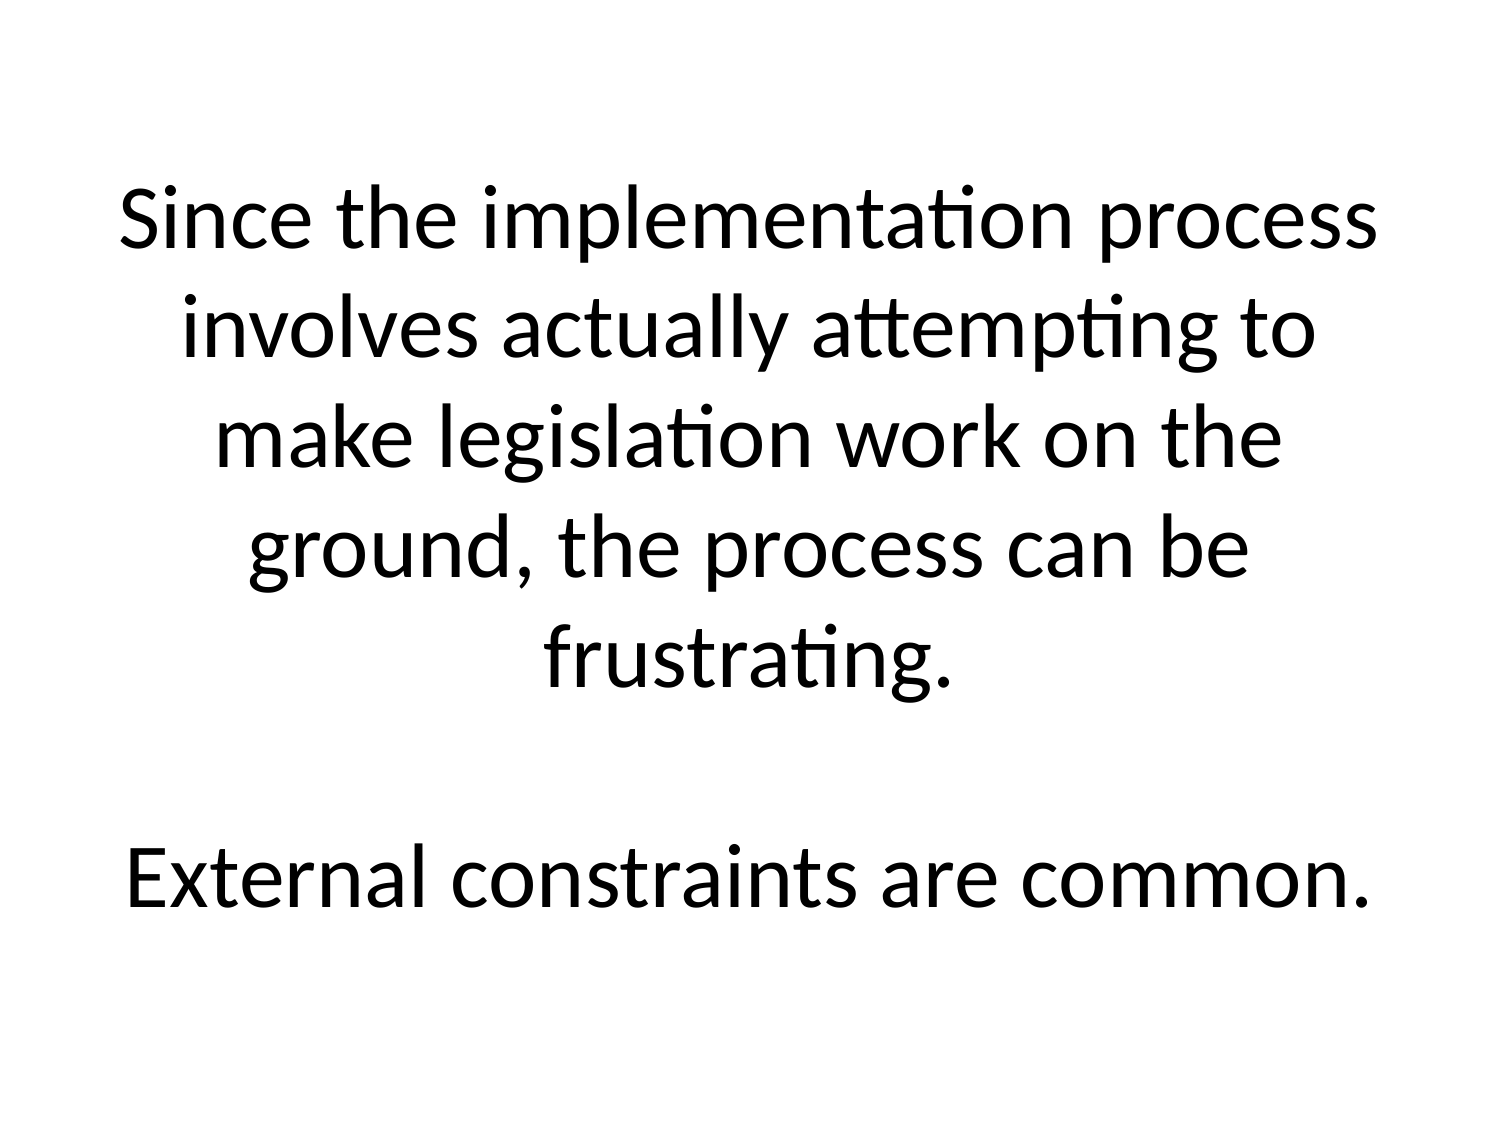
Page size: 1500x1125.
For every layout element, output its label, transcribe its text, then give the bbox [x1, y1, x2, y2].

title Since the implementation process involves actually attempting to make legislation work on the ground, the process can be frustrating. External constraints are common. [75, 45, 1425, 1038]
